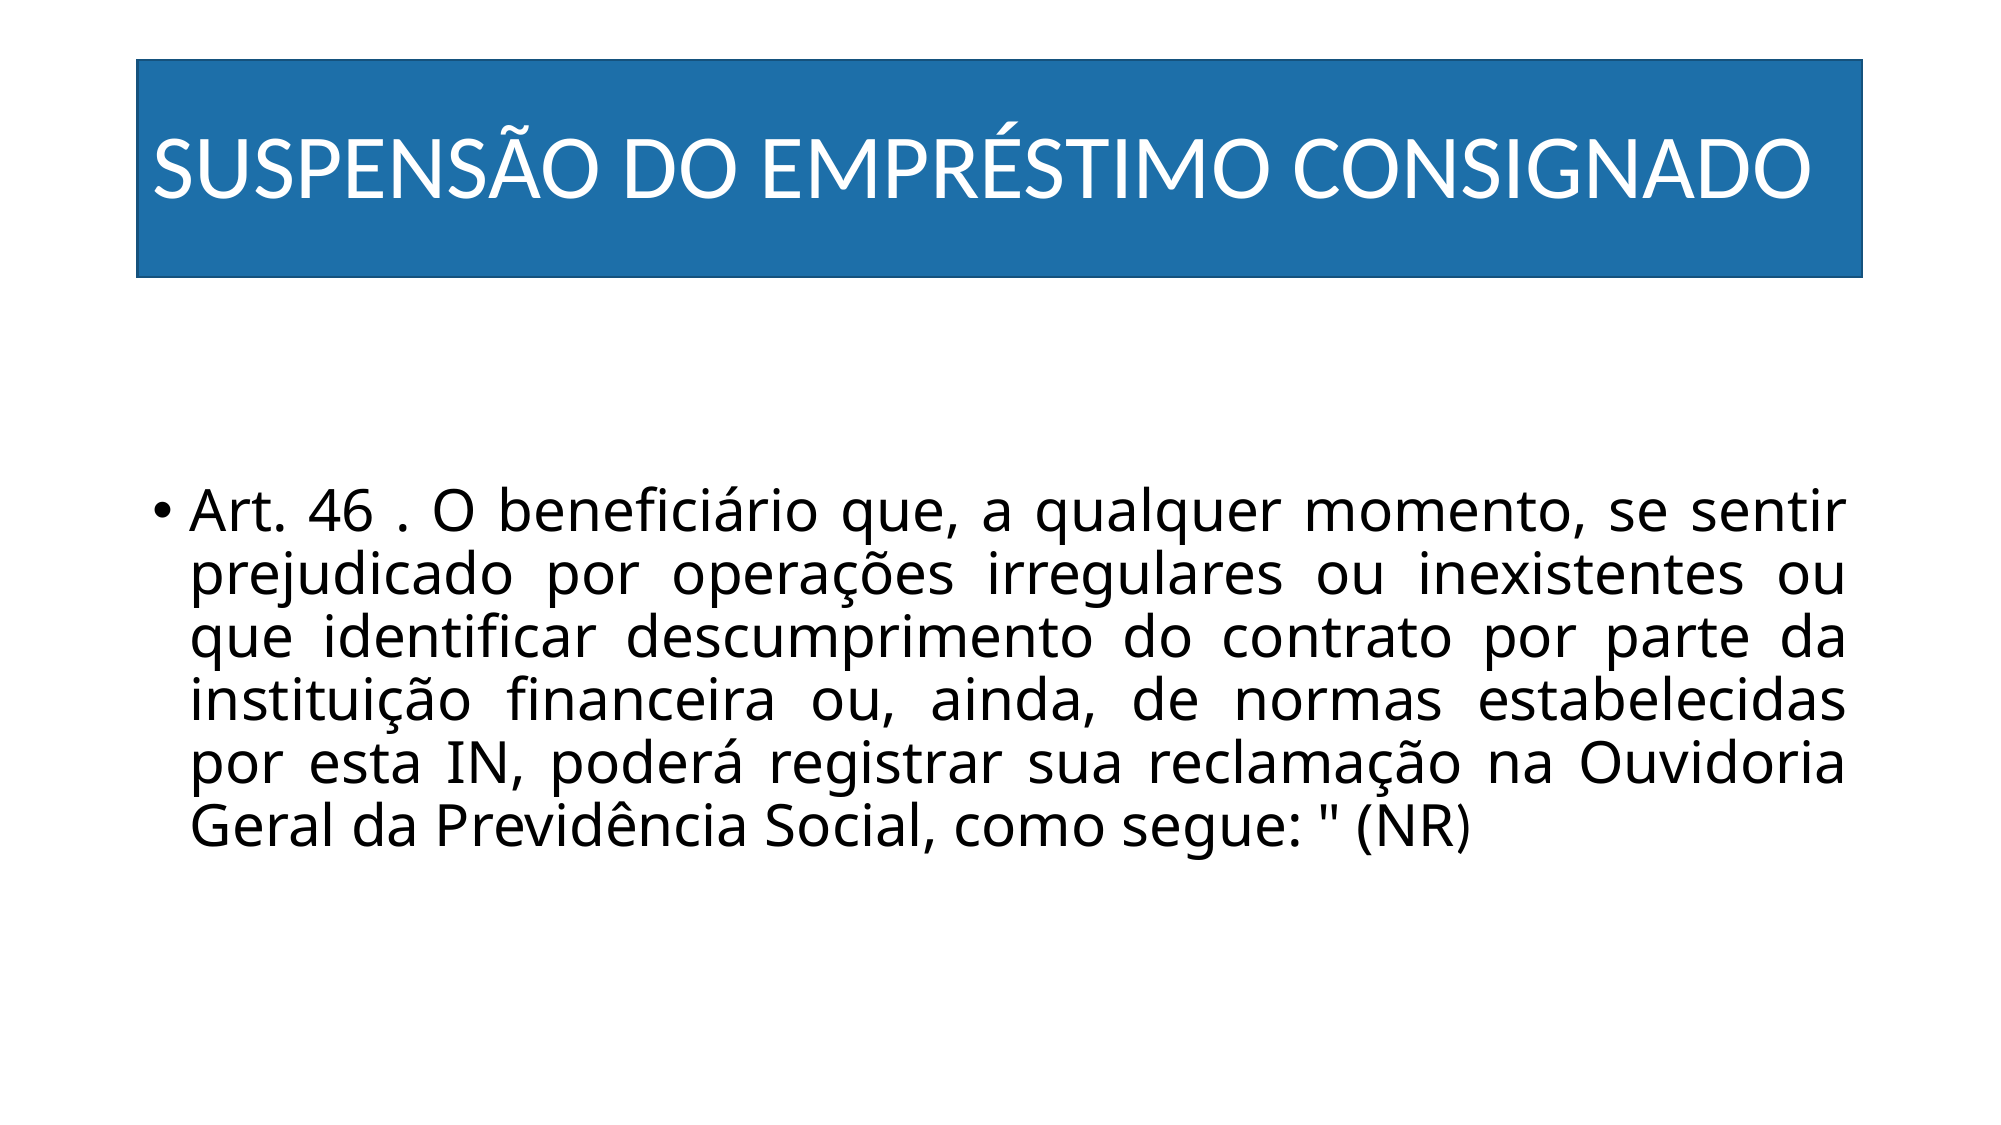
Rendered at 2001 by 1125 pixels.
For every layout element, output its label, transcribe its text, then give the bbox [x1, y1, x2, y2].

title SUSPENSÃO DO EMPRÉSTIMO CONSIGNADO [136, 59, 1863, 278]
list Art. 46 . O beneficiário que, a qualquer momento, se sentir prejudicado por operações irregulares ou inexistentes ou que identificar descumprimento do contrato por parte da instituição financeira ou, ainda, de normas estabelecidas por esta IN, poderá registrar sua reclamação na Ouvidoria Geral da Previdência Social, como segue: " (NR) [137, 299, 1863, 1014]
